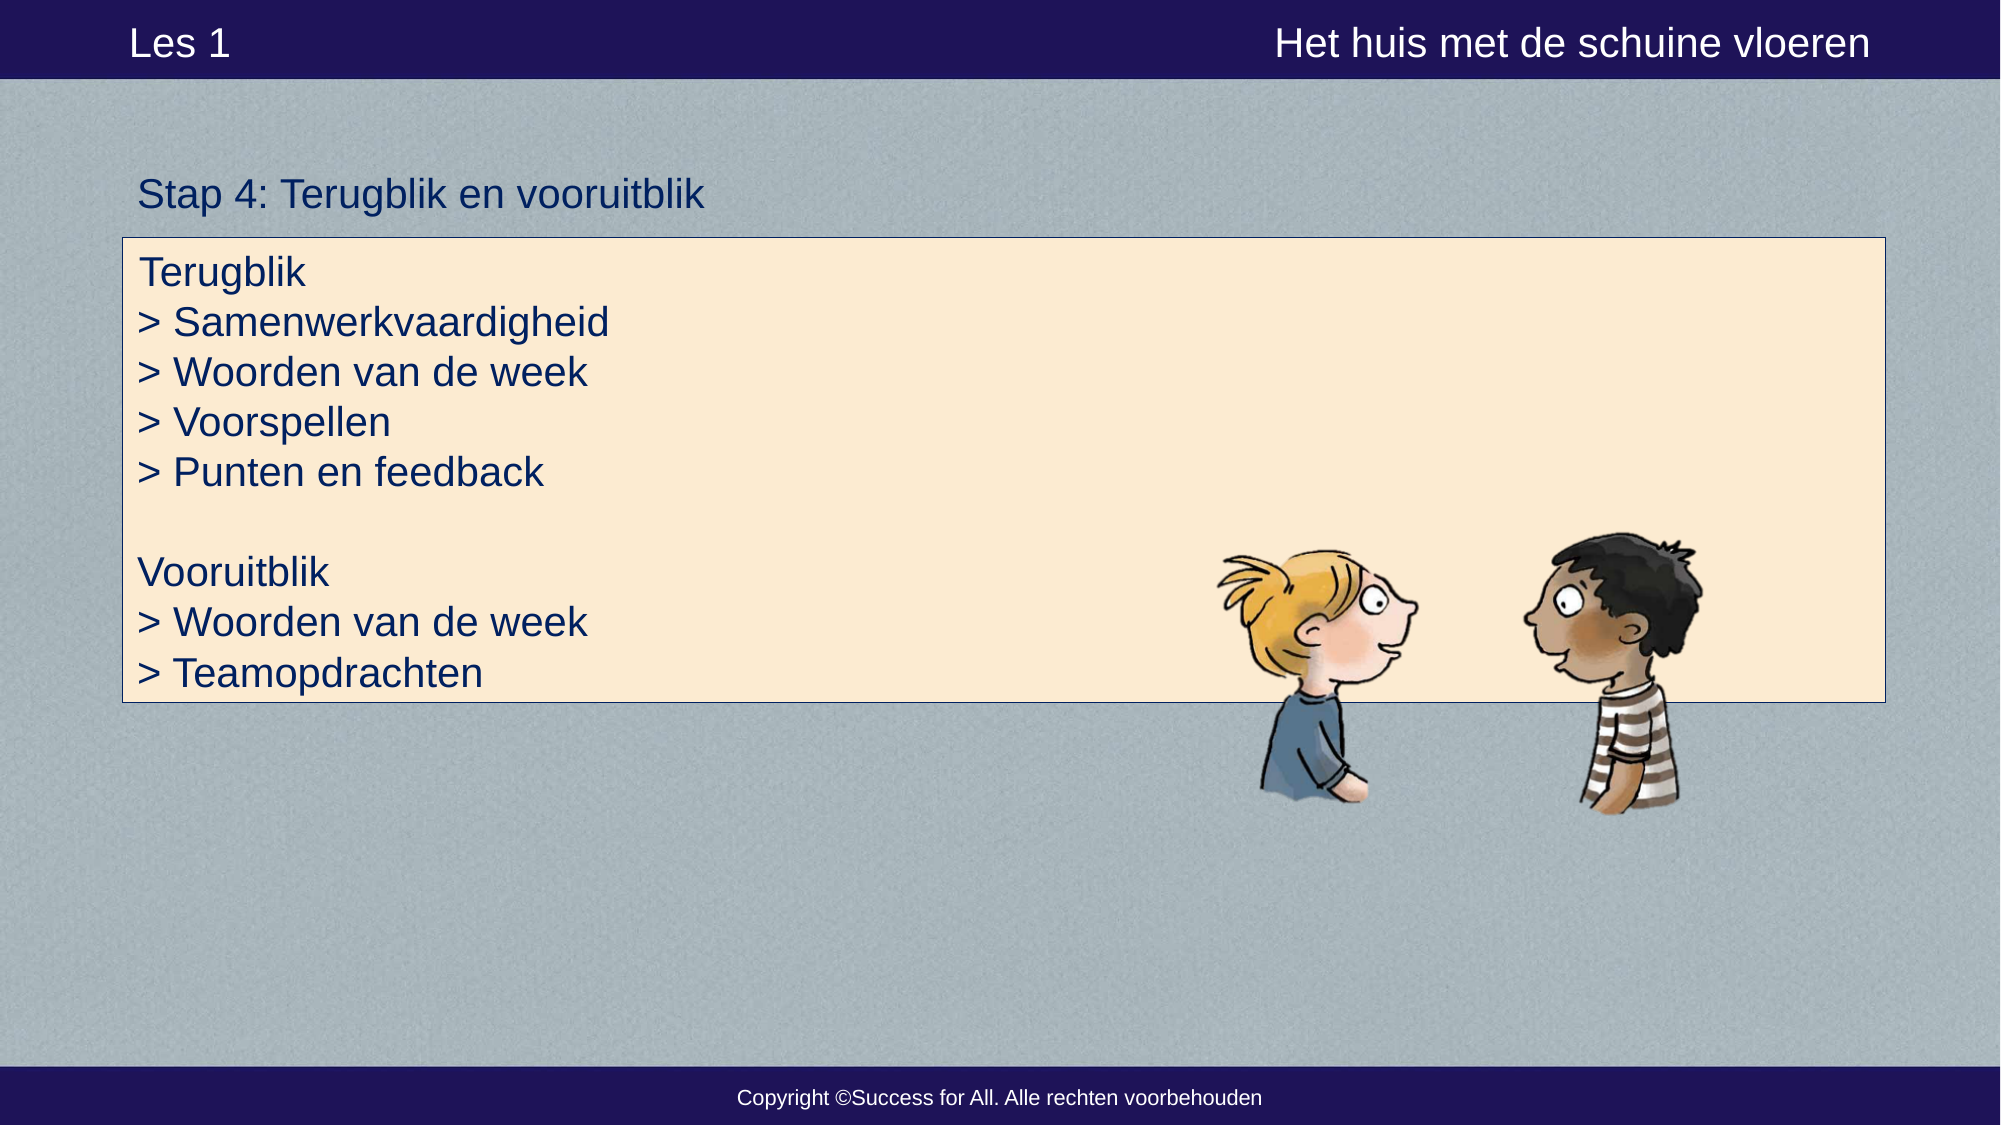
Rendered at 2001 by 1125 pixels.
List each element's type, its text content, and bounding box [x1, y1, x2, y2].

text_box Het huis met de schuine vloeren [999, 8, 1886, 73]
text_box Copyright ©Success for All. Alle rechten voorbehouden [0, 1076, 2000, 1125]
picture [0, 0, 2001, 1125]
text_box Les 1 [114, 8, 354, 73]
text_box Terugblik > Samenwerkvaardigheid > Woorden van de week > Voorspellen > Punten en feedback Vooruitblik > Woorden van de week > Teamopdrachten [122, 237, 1886, 703]
text_box Stap 4: Terugblik en vooruitblik [122, 159, 915, 225]
